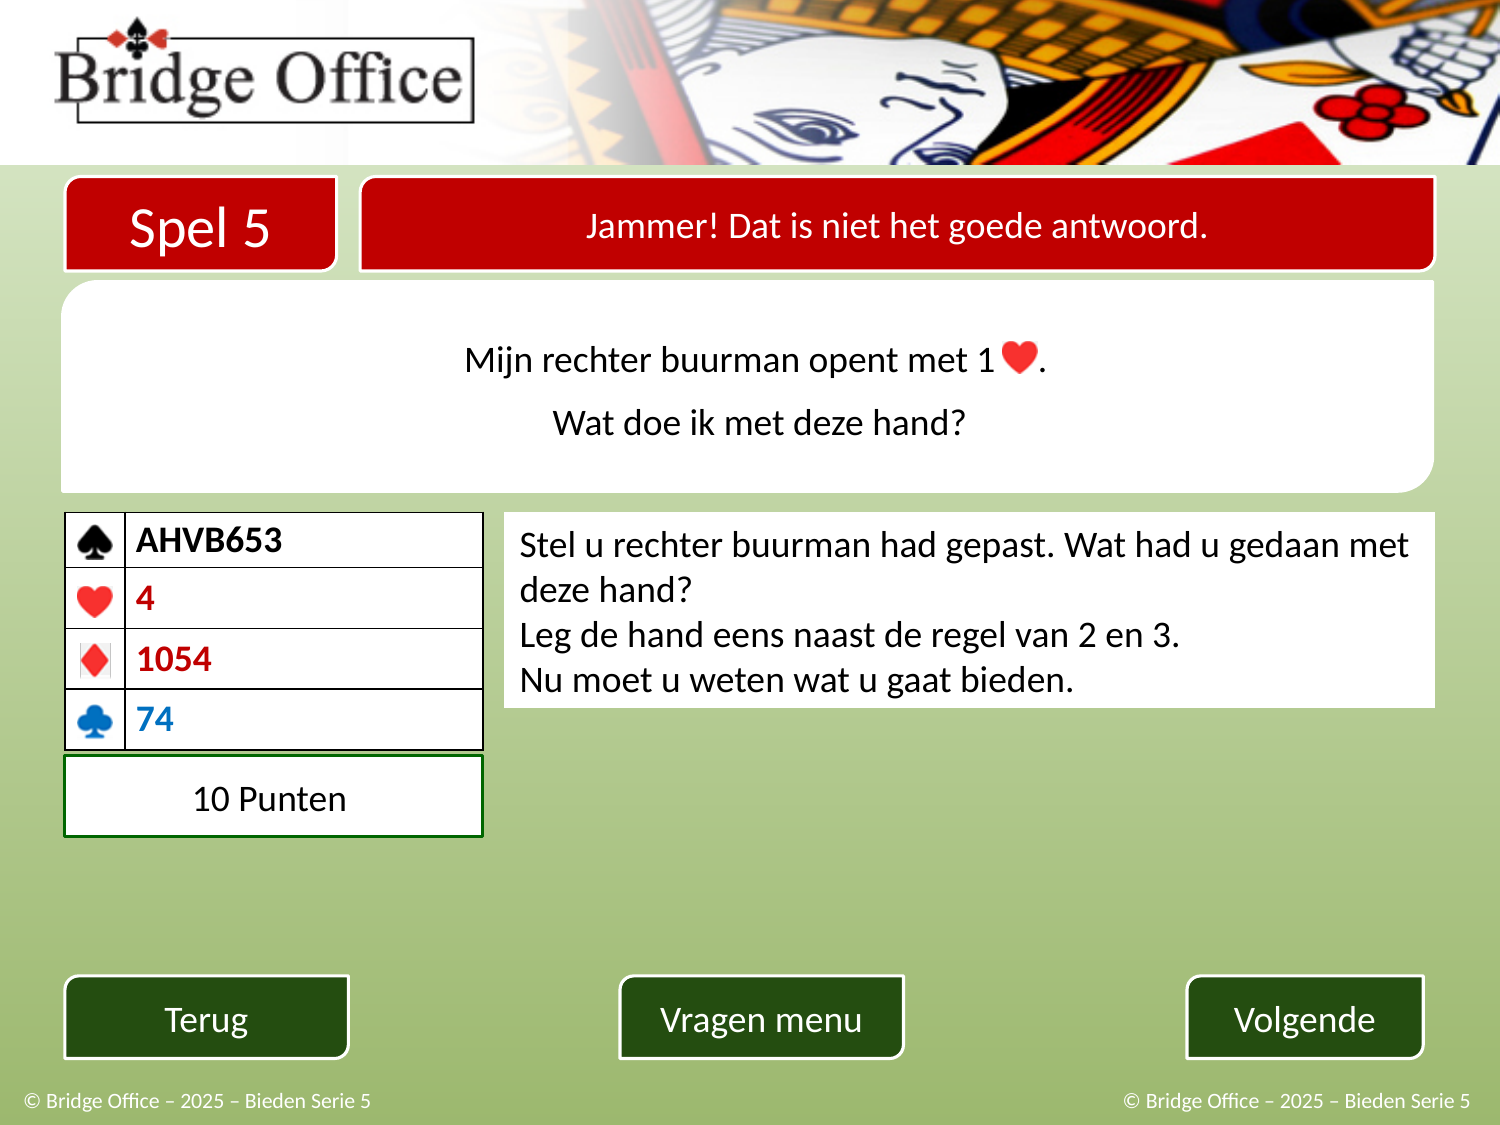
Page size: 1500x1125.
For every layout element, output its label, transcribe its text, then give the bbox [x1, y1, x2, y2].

text_box Vragen menu [618, 974, 906, 1061]
table_cell [66, 690, 124, 749]
picture [77, 703, 114, 740]
text_box Mijn rechter buurman opent met 1 . [449, 327, 1075, 388]
picture [0, 0, 1500, 166]
text_box Terug [63, 974, 350, 1061]
table_cell 4 [126, 568, 482, 628]
text_box © Bridge Office – 2025 – Bieden Serie 5 [8, 1079, 393, 1121]
text_box Wat doe ik met deze hand? [537, 390, 986, 451]
table_cell 1054 [126, 629, 482, 688]
text_box [61, 280, 1435, 493]
table_cell [66, 568, 124, 628]
table_cell 74 [126, 690, 482, 749]
text_box 10 Punten [63, 754, 484, 838]
picture [1001, 341, 1038, 374]
picture [77, 643, 114, 679]
table_cell [66, 629, 124, 688]
table_header AHVB653 [126, 513, 482, 567]
picture [77, 585, 114, 618]
picture [77, 524, 114, 561]
text_box Spel 5 [63, 179, 339, 273]
table_header [66, 513, 124, 567]
text_box Jammer! Dat is niet het goede antwoord. [358, 179, 1437, 273]
text_box © Bridge Office – 2025 – Bieden Serie 5 [1107, 1079, 1500, 1121]
text_box Stel u rechter buurman had gepast. Wat had u gedaan met deze hand? Leg de hand eens naast de regel van 2 en 3. Nu moet u weten wat u gaat bieden. [504, 512, 1435, 708]
text_box Volgende [1185, 974, 1425, 1061]
